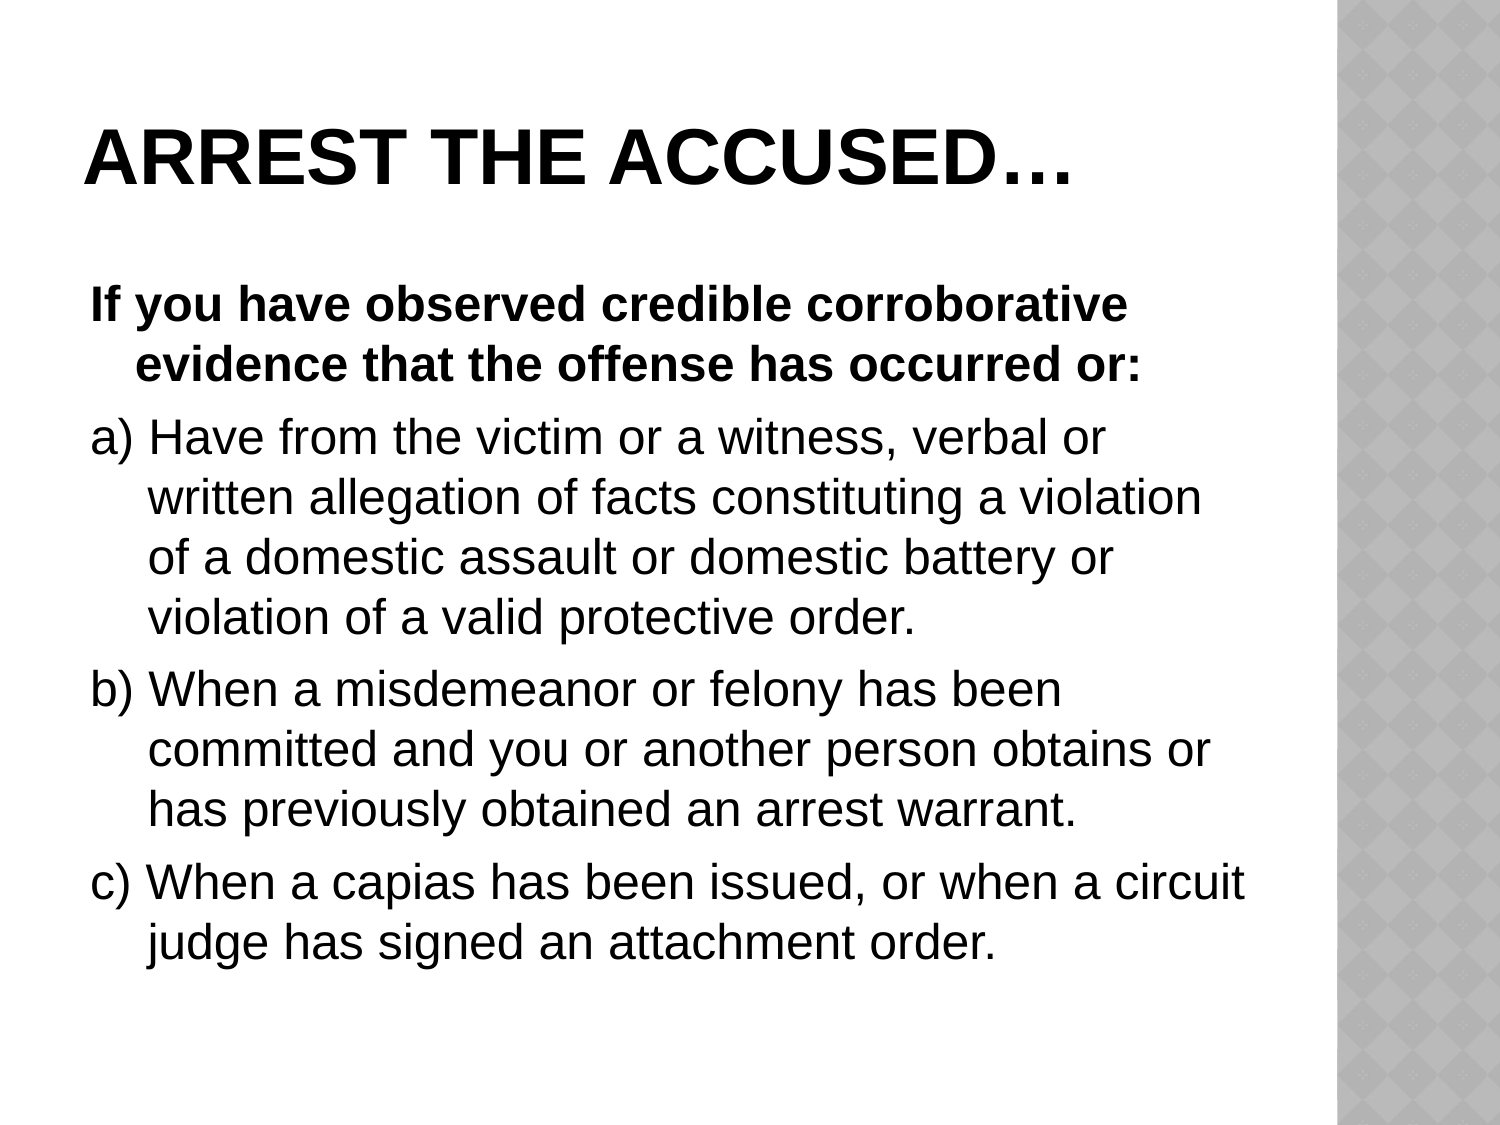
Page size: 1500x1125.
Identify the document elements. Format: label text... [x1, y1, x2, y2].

list If you have observed credible corroborative evidence that the offense has occurred or: a) Have from the victim or a witness, verbal or written allegation of facts constituting a violation of a domestic assault or domestic battery or violation of a valid protective order. b) When a misdemeanor or felony has been committed and you or another person obtains or has previously obtained an arrest warrant. c) When a capias has been issued, or when a circuit judge has signed an attachment order. [75, 264, 1263, 1060]
title Arrest The accused… [75, 52, 1263, 200]
